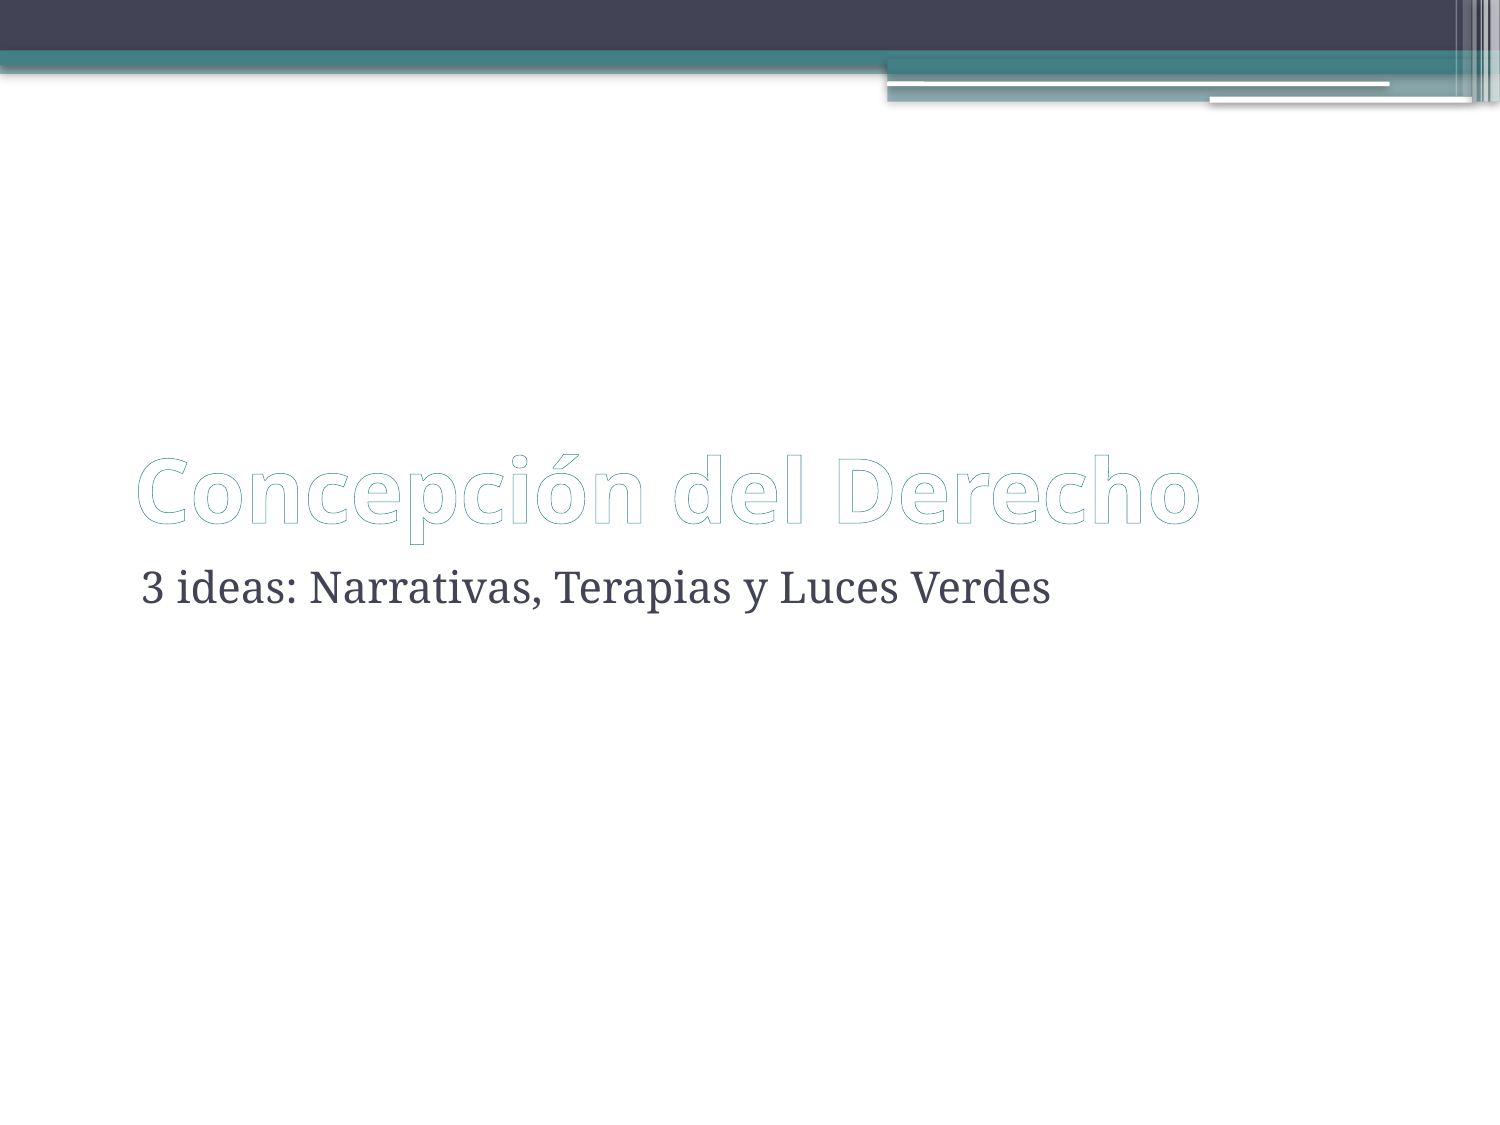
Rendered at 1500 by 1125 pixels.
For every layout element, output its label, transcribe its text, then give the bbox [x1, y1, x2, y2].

list 3 ideas: Narrativas, Terapias y Luces Verdes [118, 552, 1394, 800]
title Concepción del Derecho [118, 324, 1394, 549]
